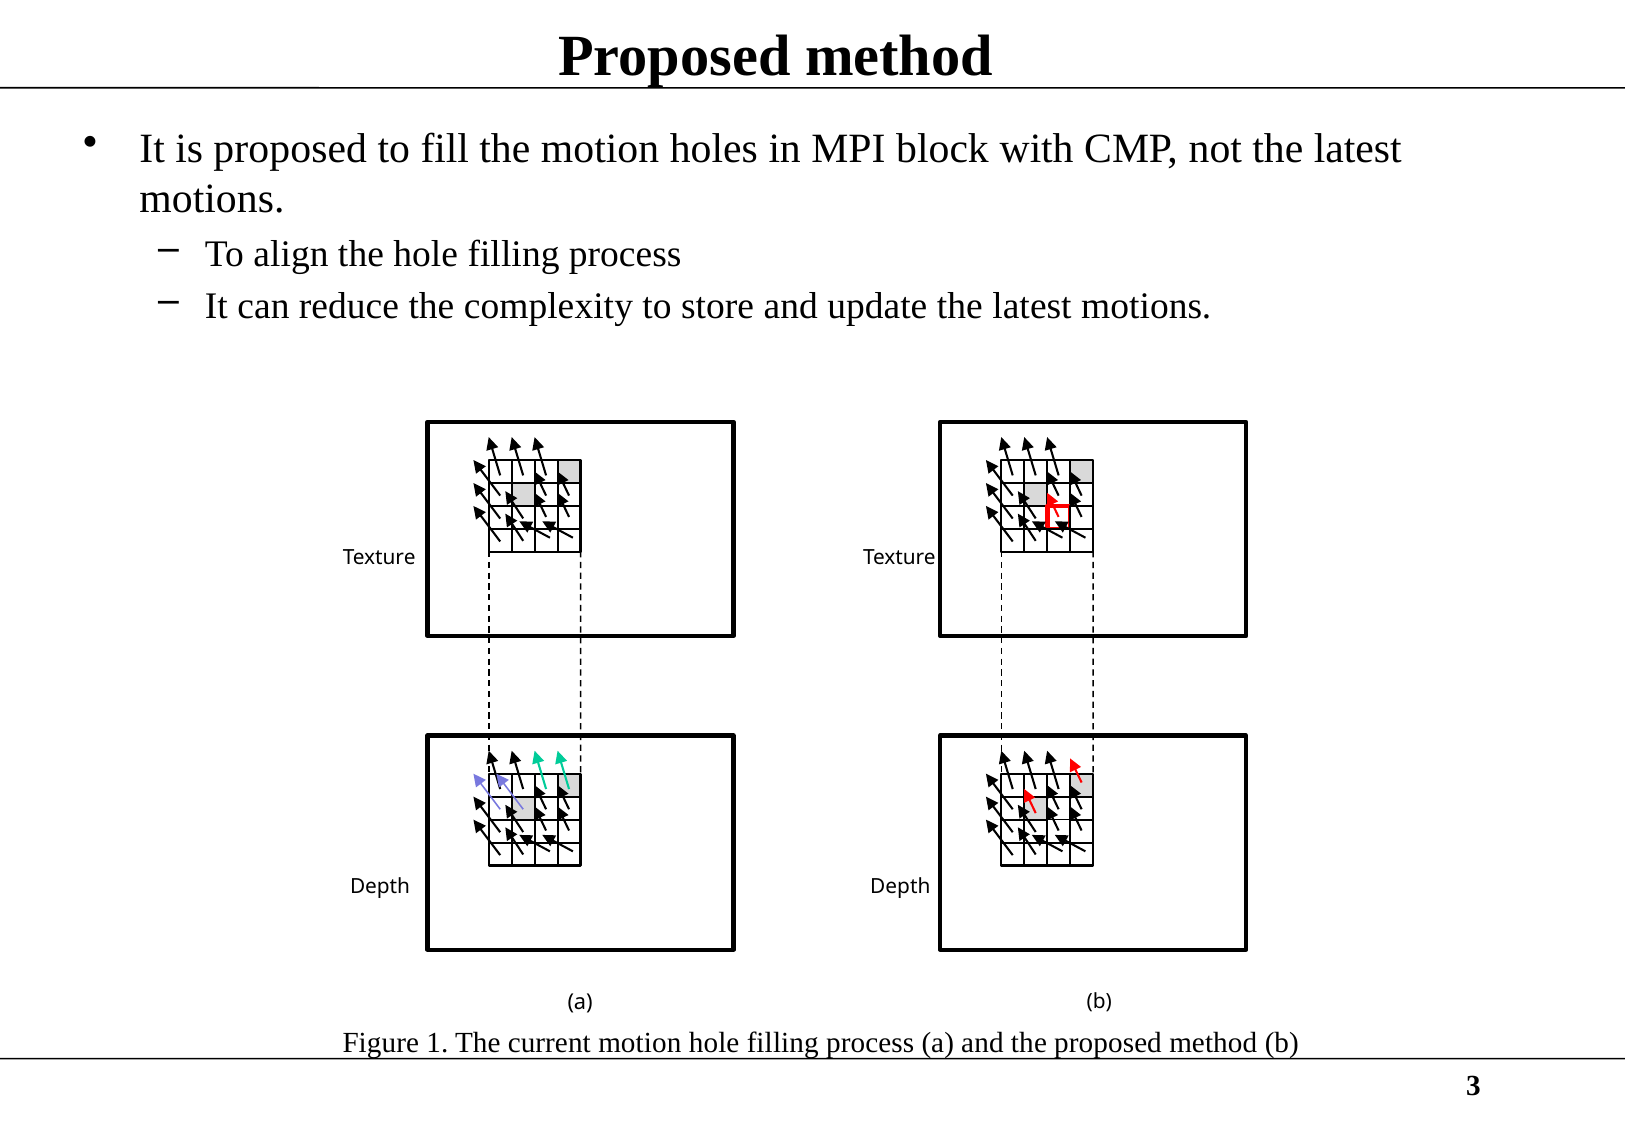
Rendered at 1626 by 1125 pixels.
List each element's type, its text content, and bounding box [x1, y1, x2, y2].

text_box Figure 1. The current motion hole filling process (a) and the proposed method (b) [327, 1015, 1315, 1066]
slide_number 3 [1403, 1058, 1544, 1106]
title Proposed method [68, 9, 1484, 94]
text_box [327, 421, 1247, 1024]
list It is proposed to fill the motion holes in MPI block with CMP, not the latest motions. To align the hole filling process It can reduce the complexity to store and update the latest motions. [68, 113, 1544, 1005]
